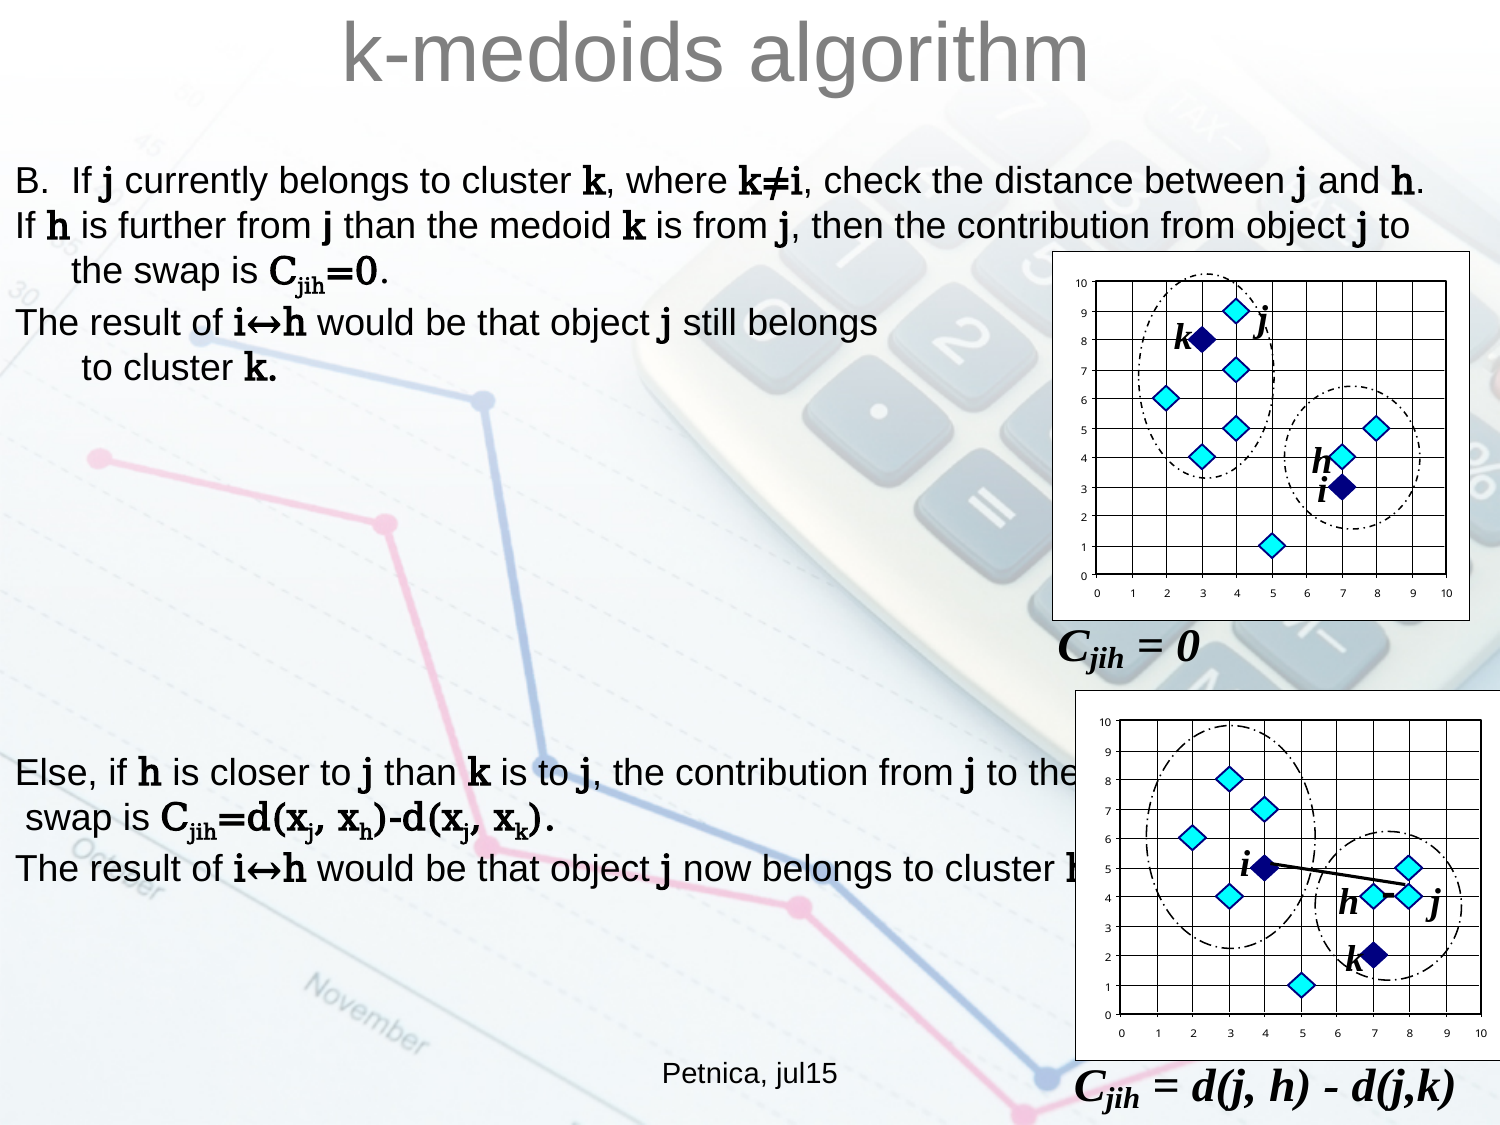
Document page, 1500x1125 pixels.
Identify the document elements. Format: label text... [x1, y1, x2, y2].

text_box B. If j currently belongs to cluster k, where k≠i, check the distance between j and h. If h is further from j than the medoid k is from j, then the contribution from object j to the swap is Cjih=0. The result of i↔h would be that object j still belongs to cluster k. Else, if h is closer to j than k is to j, the contribution from j to the swap is Cjih=d(xj, xh)-d(xj, xk). The result of i↔h would be that object j now belongs to cluster h. [0, 148, 1500, 1125]
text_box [1054, 682, 1500, 1123]
picture [0, 1, 1500, 148]
text_box k-medoids algorithm [41, 7, 1392, 90]
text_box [1044, 243, 1483, 679]
